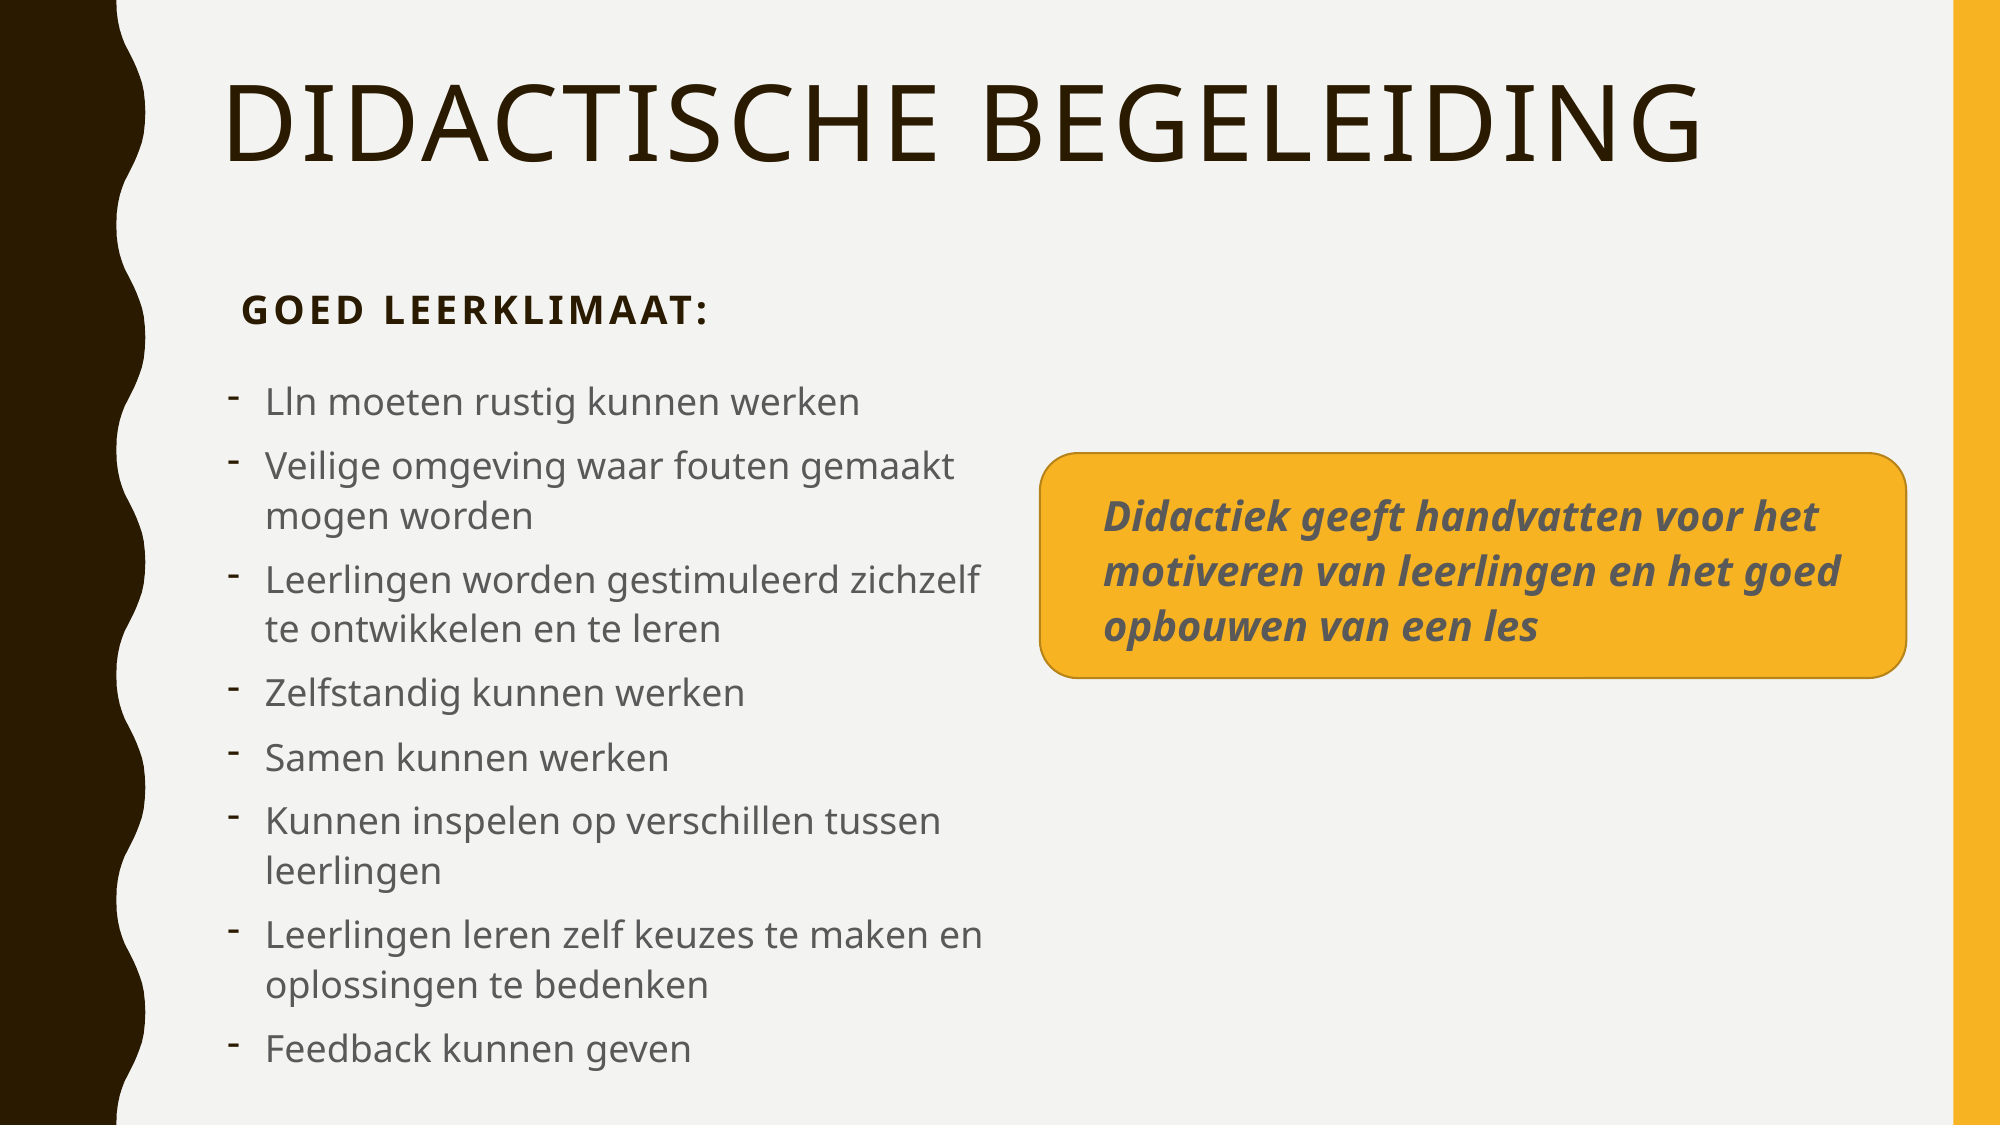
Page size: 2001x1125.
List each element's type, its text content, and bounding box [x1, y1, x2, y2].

list Goed leerklimaat: [225, 236, 1014, 341]
list Lln moeten rustig kunnen werken Veilige omgeving waar fouten gemaakt mogen worden Leerlingen worden gestimuleerd zichzelf te ontwikkelen en te leren Zelfstandig kunnen werken Samen kunnen werken Kunnen inspelen op verschillen tussen leerlingen Leerlingen leren zelf keuzes te maken en oplossingen te bedenken Feedback kunnen geven [212, 366, 1000, 858]
list Didactiek geeft handvatten voor het motiveren van leerlingen en het goed opbouwen van een les [1088, 477, 1876, 969]
title Didactische begeleiding [205, 62, 1875, 308]
text_box [1038, 452, 1908, 680]
